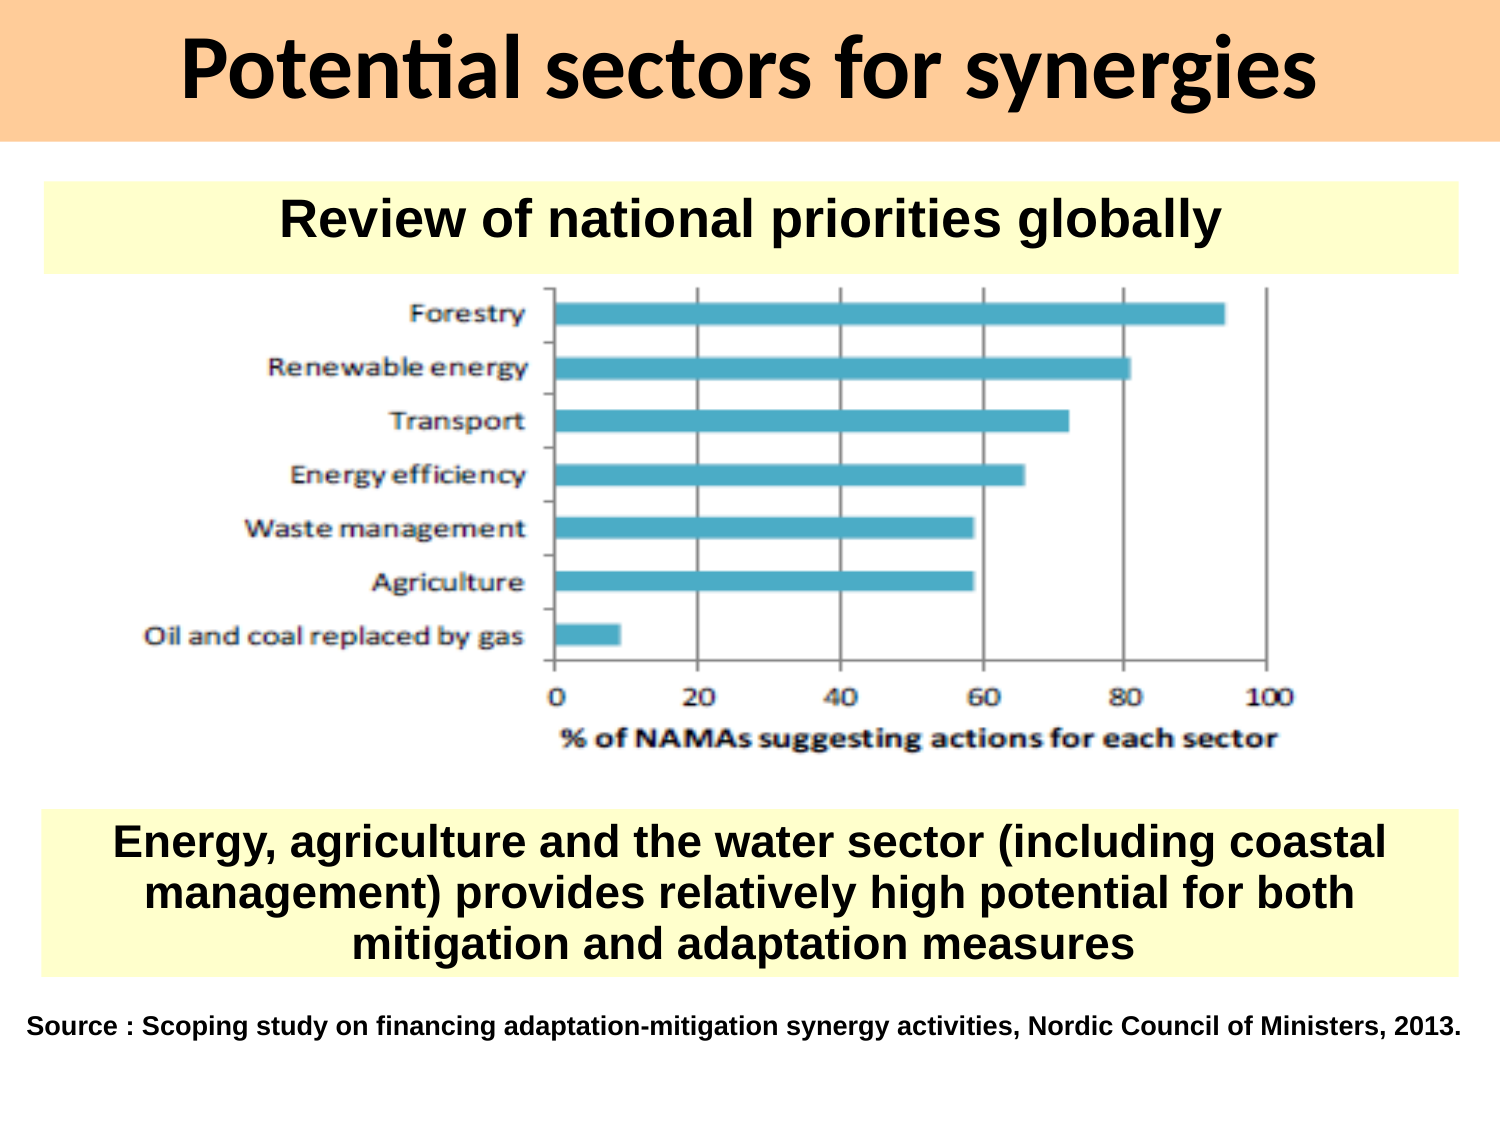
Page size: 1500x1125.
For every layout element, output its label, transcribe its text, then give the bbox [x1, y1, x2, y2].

text_box Potential sectors for synergies [0, 0, 1500, 142]
picture [100, 276, 1375, 783]
text_box Source : Scoping study on financing adaptation-mitigation synergy activities, Nordic Council of Ministers, 2013. [11, 1003, 1488, 1087]
text_box Energy, agriculture and the water sector (including coastal management) provides relatively high potential for both mitigation and adaptation measures [41, 809, 1459, 977]
text_box Review of national priorities globally [43, 181, 1459, 274]
